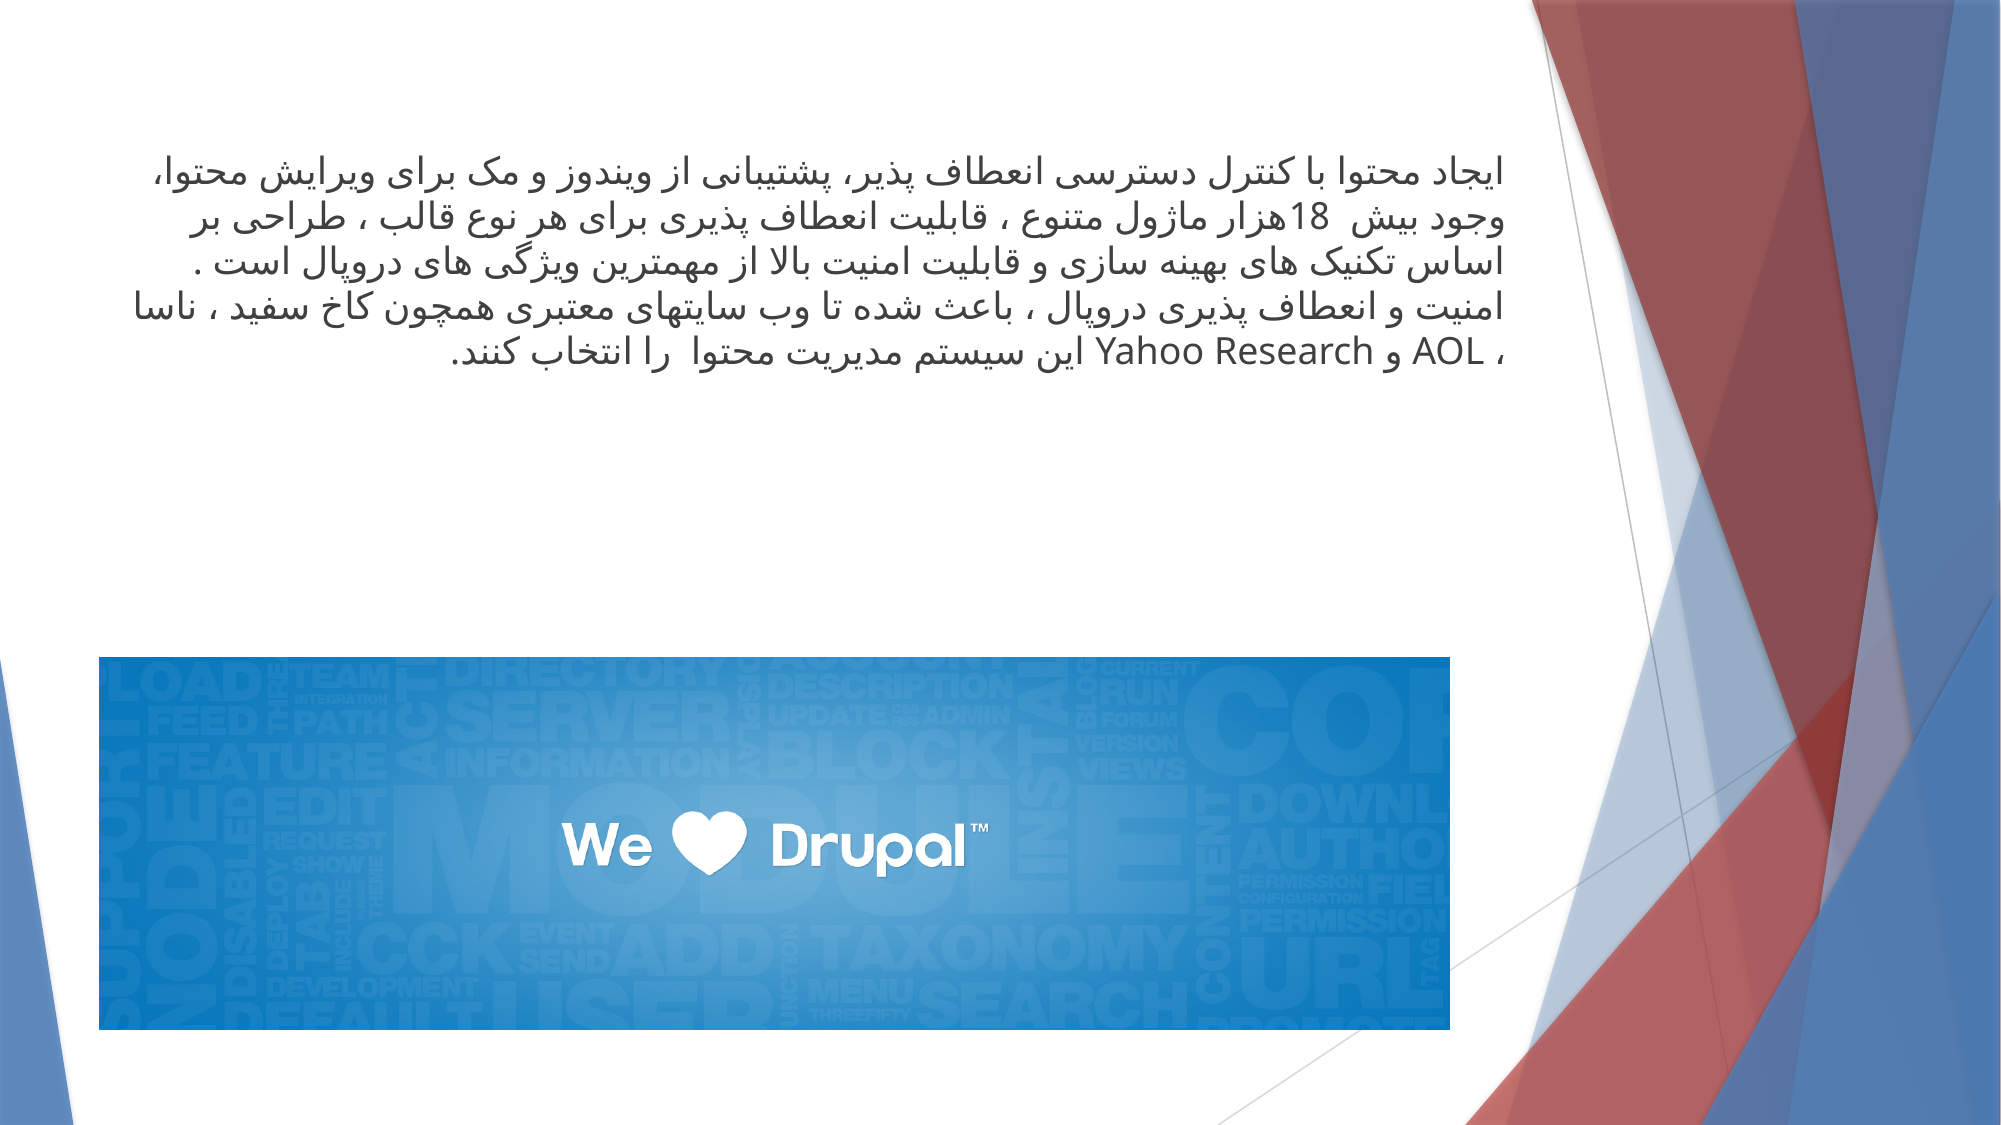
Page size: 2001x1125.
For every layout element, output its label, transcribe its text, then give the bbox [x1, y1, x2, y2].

list ایجاد محتوا با کنترل دسترسی انعطاف پذیر، پشتیبانی از ویندوز و مک برای ویرایش محتوا، وجود بیش 18هزار ماژول متنوع ، قابلیت انعطاف پذیری برای هر نوع قالب ، طراحی بر اساس تکنیک های بهینه سازی و قابلیت امنیت بالا از مهمترین ویژگی های دروپال است . امنیت و انعطاف پذیری دروپال ، باعث شده تا وب سایتهای معتبری همچون کاخ سفید ، ناسا ، AOL و Yahoo Research این سیستم مدیریت محتوا را انتخاب کنند. [111, 139, 1522, 1087]
picture [99, 656, 1451, 1031]
